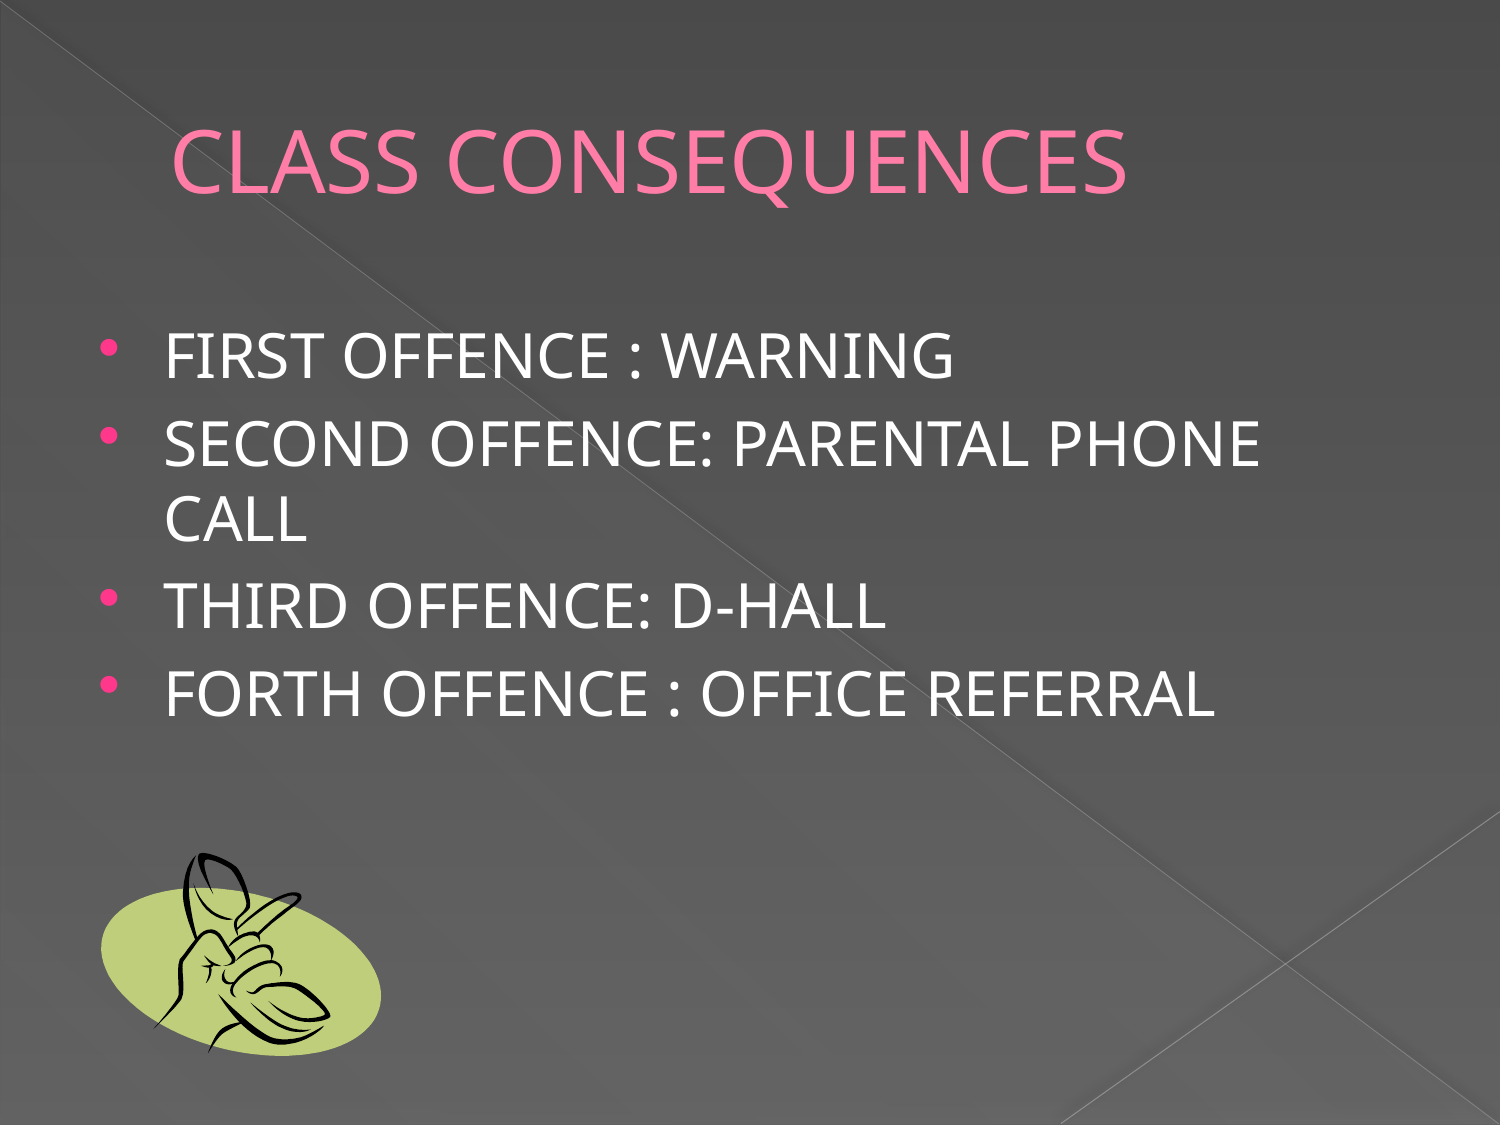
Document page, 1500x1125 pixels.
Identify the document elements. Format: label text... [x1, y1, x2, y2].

list FIRST OFFENCE : WARNING SECOND OFFENCE: PARENTAL PHONE CALL THIRD OFFENCE: D-HALL FORTH OFFENCE : OFFICE REFERRAL [74, 308, 1426, 1060]
title CLASS CONSEQUENCES [75, 43, 1425, 274]
picture [99, 849, 385, 1062]
